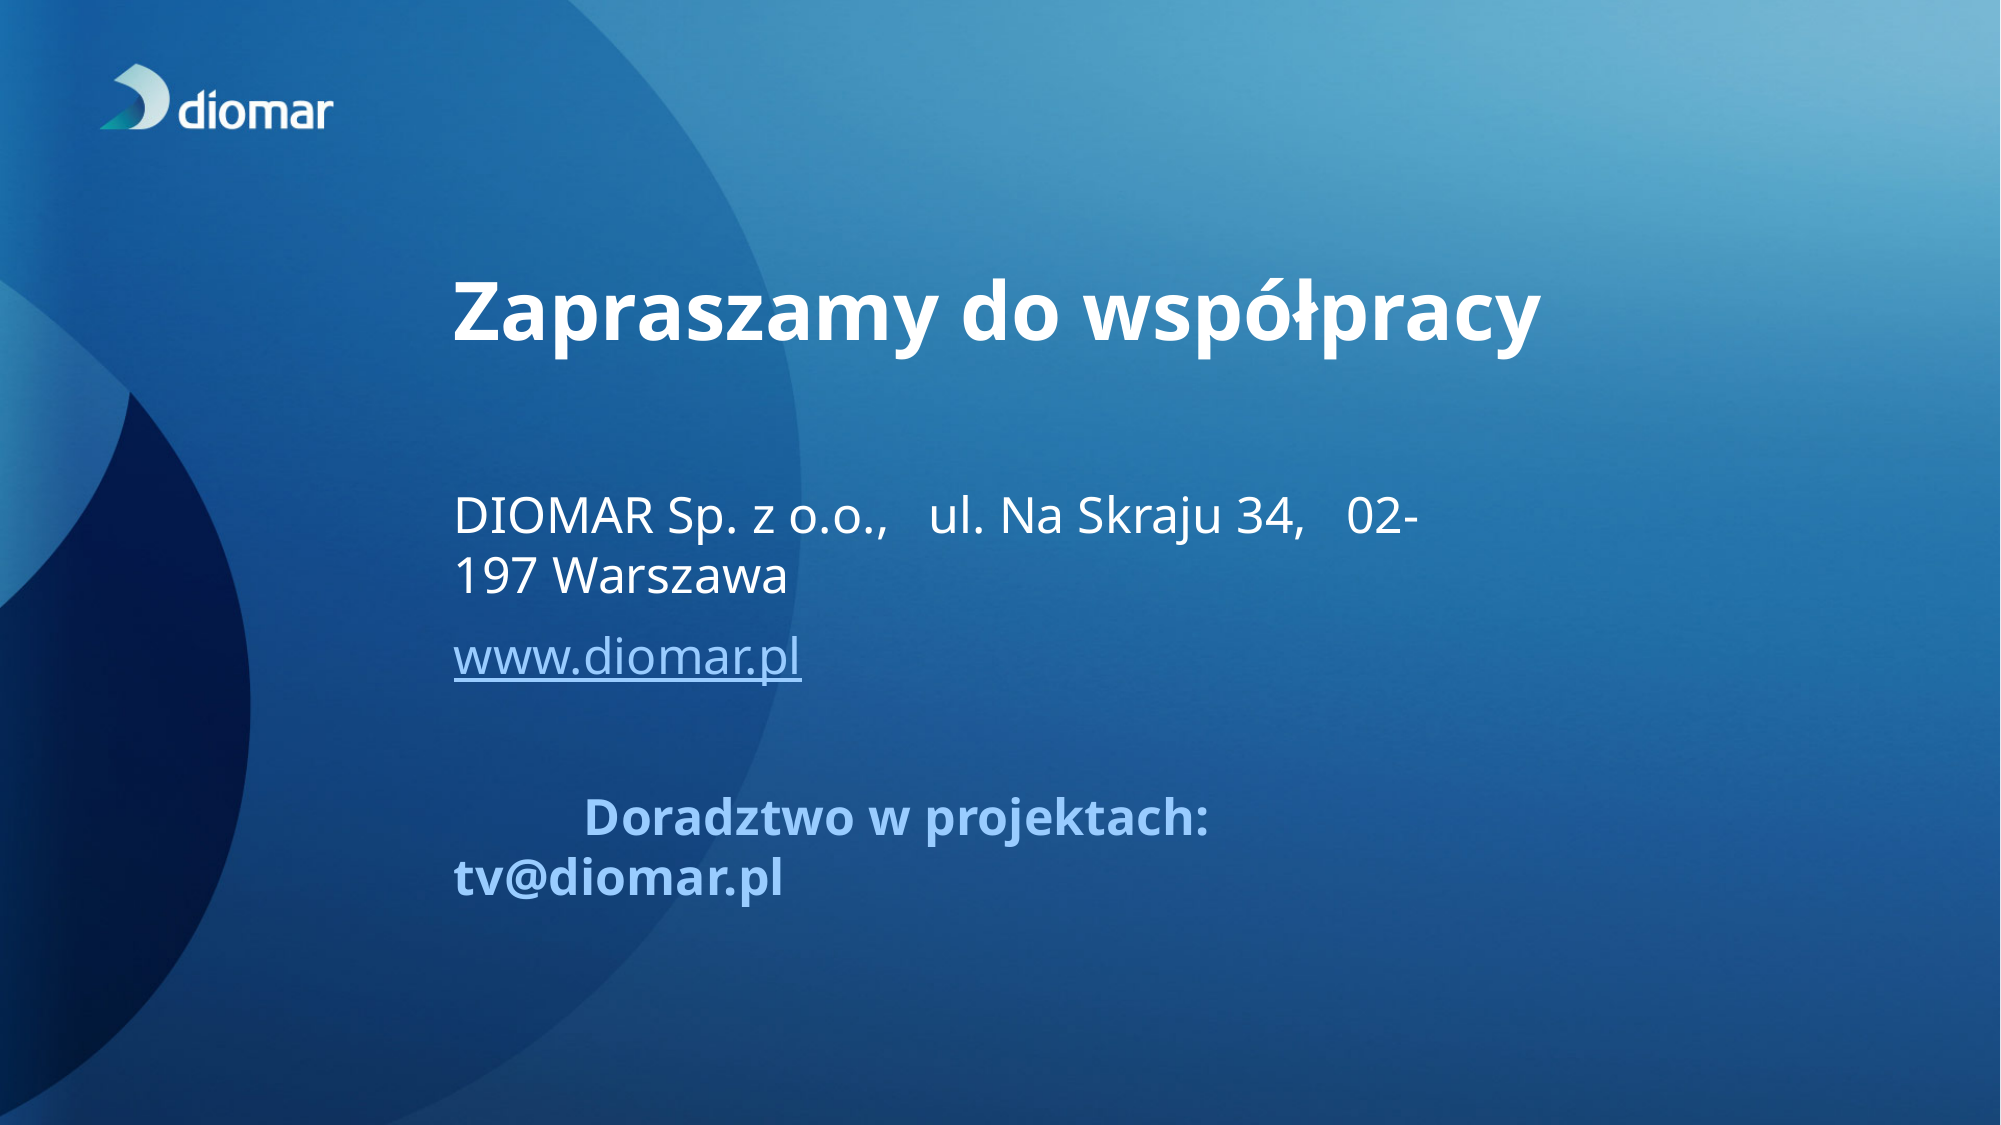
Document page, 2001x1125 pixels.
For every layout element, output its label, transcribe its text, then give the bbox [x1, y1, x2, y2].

picture [0, 0, 2001, 1125]
subtitle DIOMAR Sp. z o.o., ul. Na Skraju 34, 02-197 Warszawa www.diomar.pl Doradztwo w projektach: tv@diomar.pl [439, 475, 1510, 936]
text_box Zapraszamy do współpracy [438, 167, 1585, 365]
